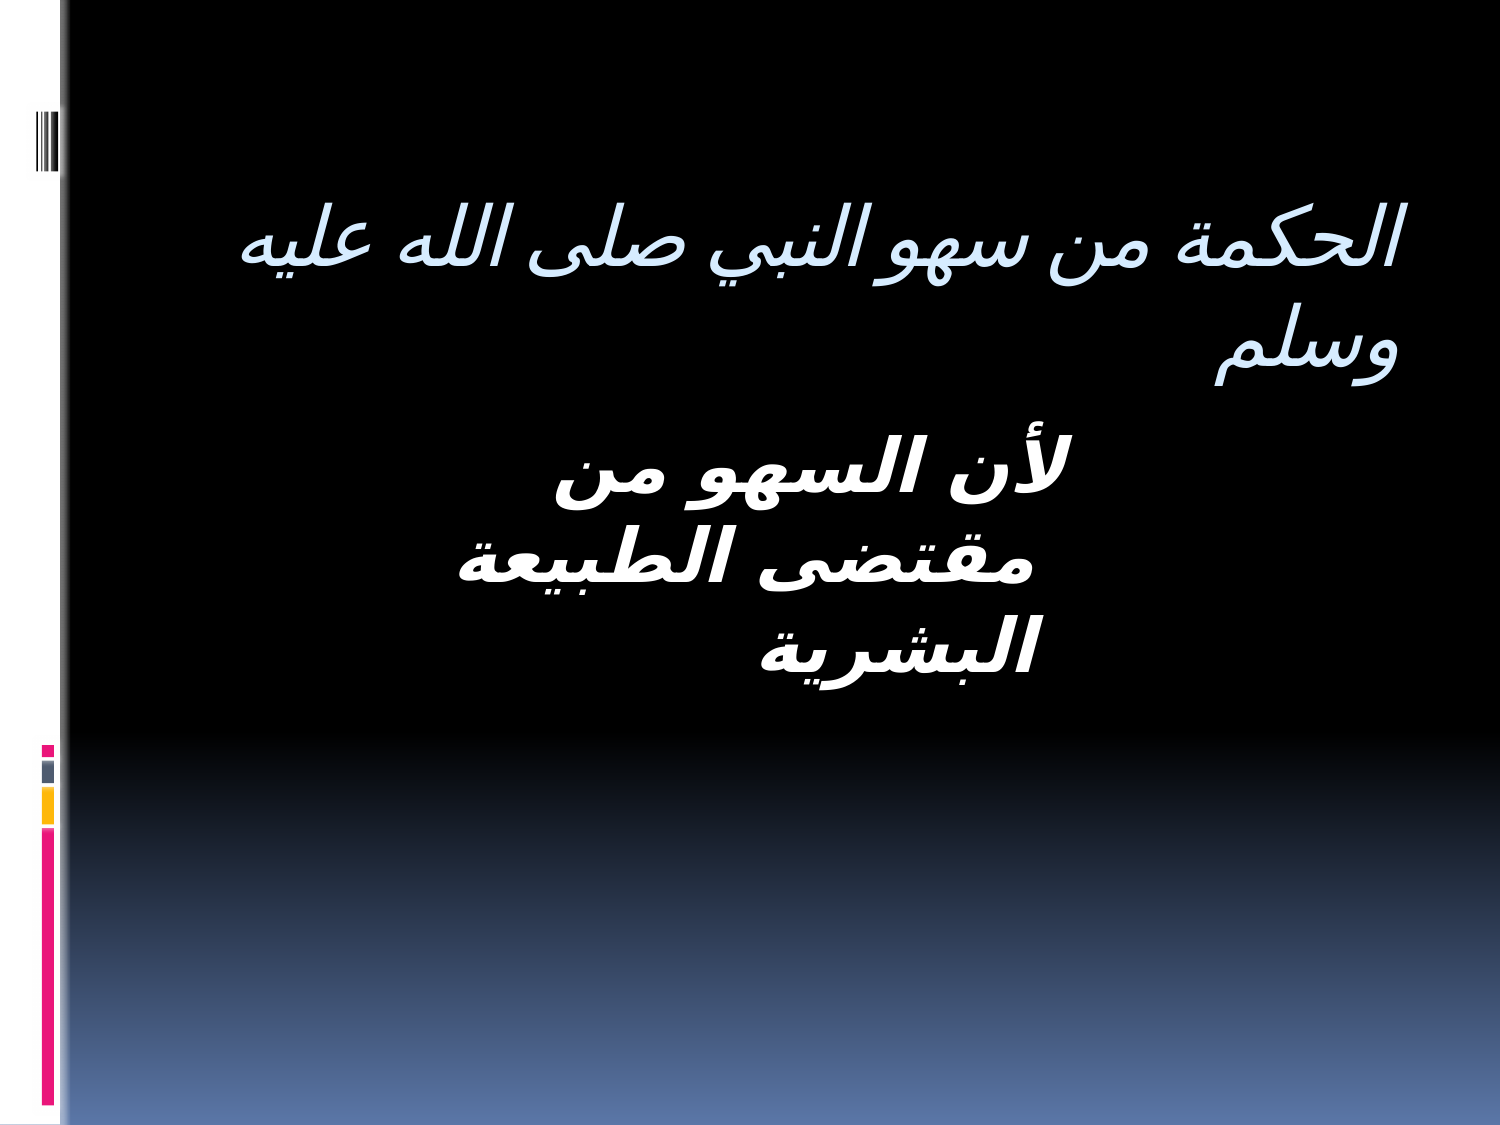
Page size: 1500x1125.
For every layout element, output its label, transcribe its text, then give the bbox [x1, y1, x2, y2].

title الحكمة من سهو النبي صلى الله عليه وسلم [140, 175, 1416, 326]
list لأن السهو من مقتضى الطبيعة البشرية [281, 410, 1425, 1043]
